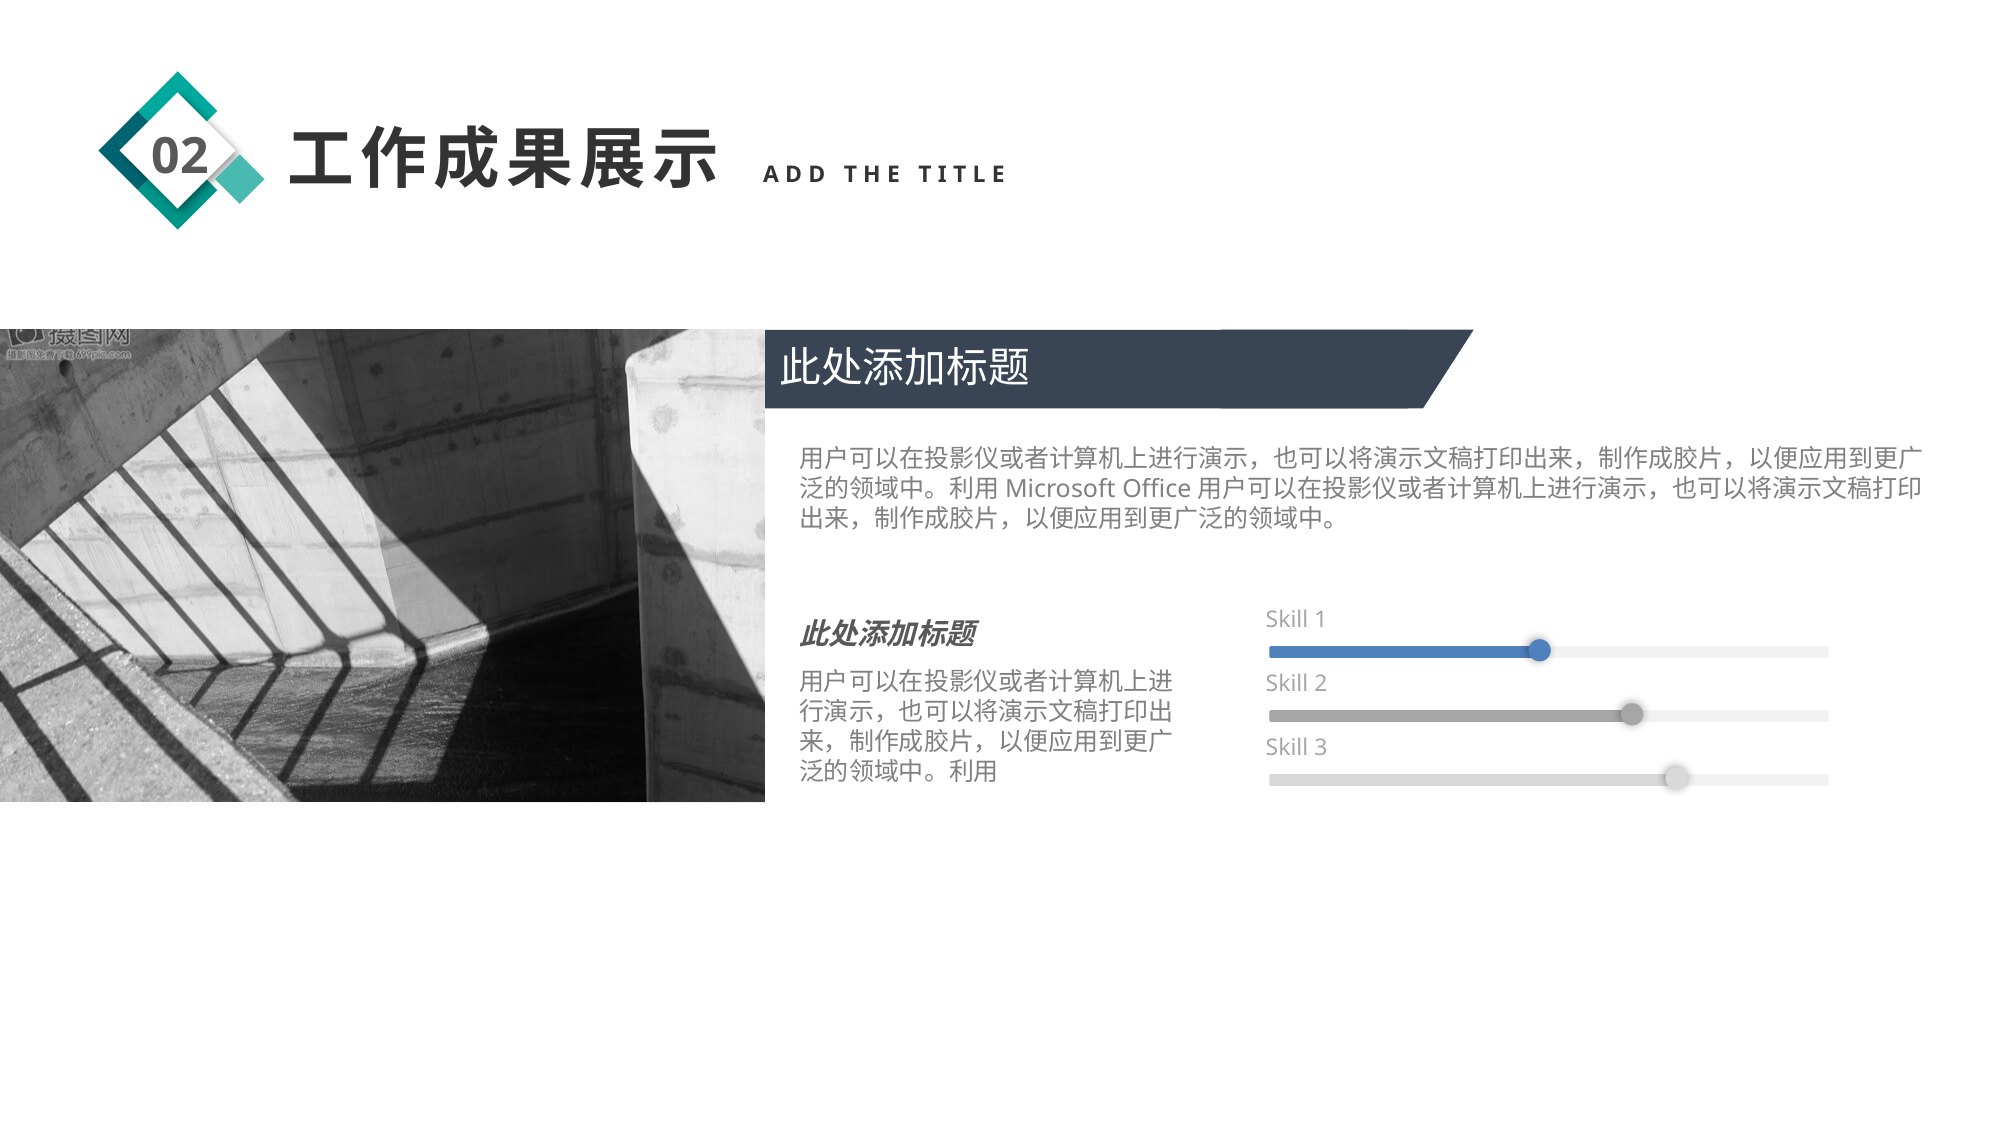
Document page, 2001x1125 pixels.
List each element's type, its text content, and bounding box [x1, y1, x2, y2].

picture [0, 329, 765, 802]
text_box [784, 608, 1192, 795]
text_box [765, 329, 1474, 409]
text_box 用户可以在投影仪或者计算机上进行演示，也可以将演示文稿打印出来，制作成胶片，以便应用到更广泛的领域中。利用Microsoft Office用户可以在投影仪或者计算机上进行演示，也可以将演示文稿打印出来，制作成胶片，以便应用到更广泛的领域中。 [784, 434, 1948, 540]
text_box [1250, 597, 1829, 790]
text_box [98, 71, 1050, 230]
